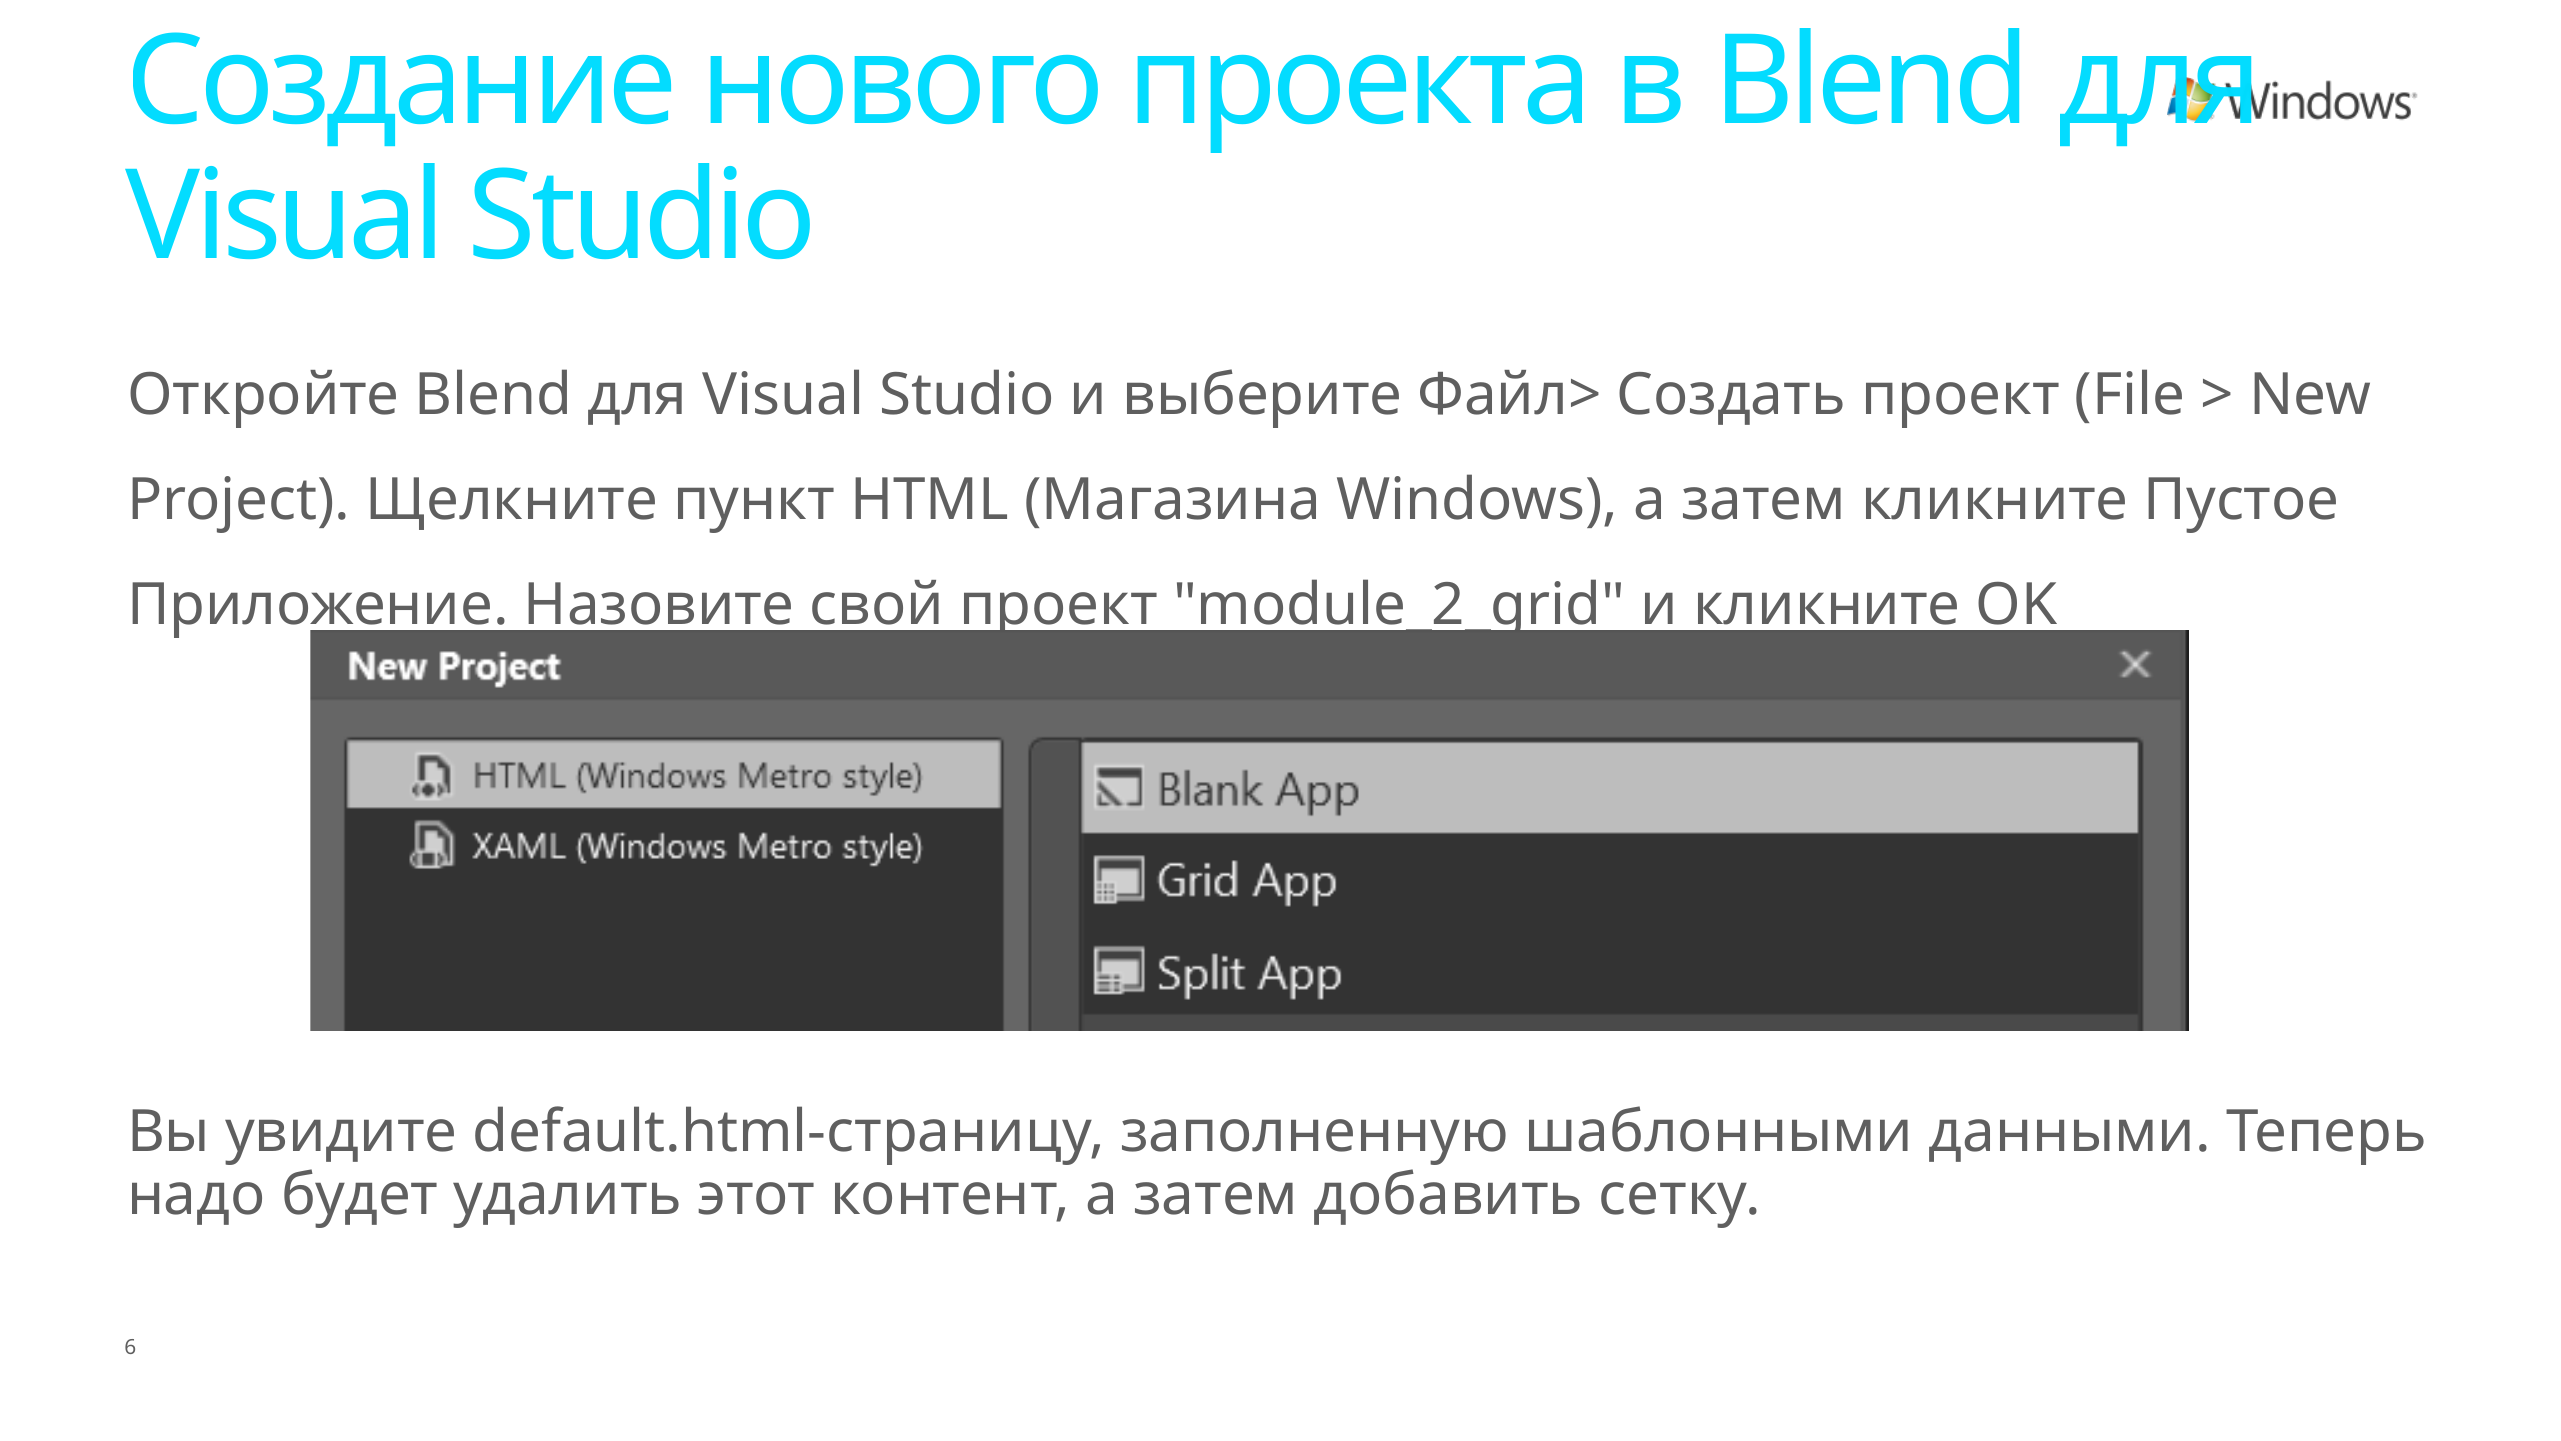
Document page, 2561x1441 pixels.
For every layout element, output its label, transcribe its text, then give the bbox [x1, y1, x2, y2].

picture [310, 630, 2190, 1031]
title Создание нового проекта в Blend для Visual Studio [125, 48, 2468, 286]
list Откройте Blend для Visual Studio и выберите Файл> Создать проект (File > New Project). Щелкните пункт HTML (Магазина Windows), а затем кликните Пустое Приложение. Назовите свой проект "module_2_grid" и кликните OK Вы увидите default.html-страницу, заполненную шаблонными данными. Теперь надо будет удалить этот контент, а затем добавить сетку. [127, 321, 2470, 1270]
